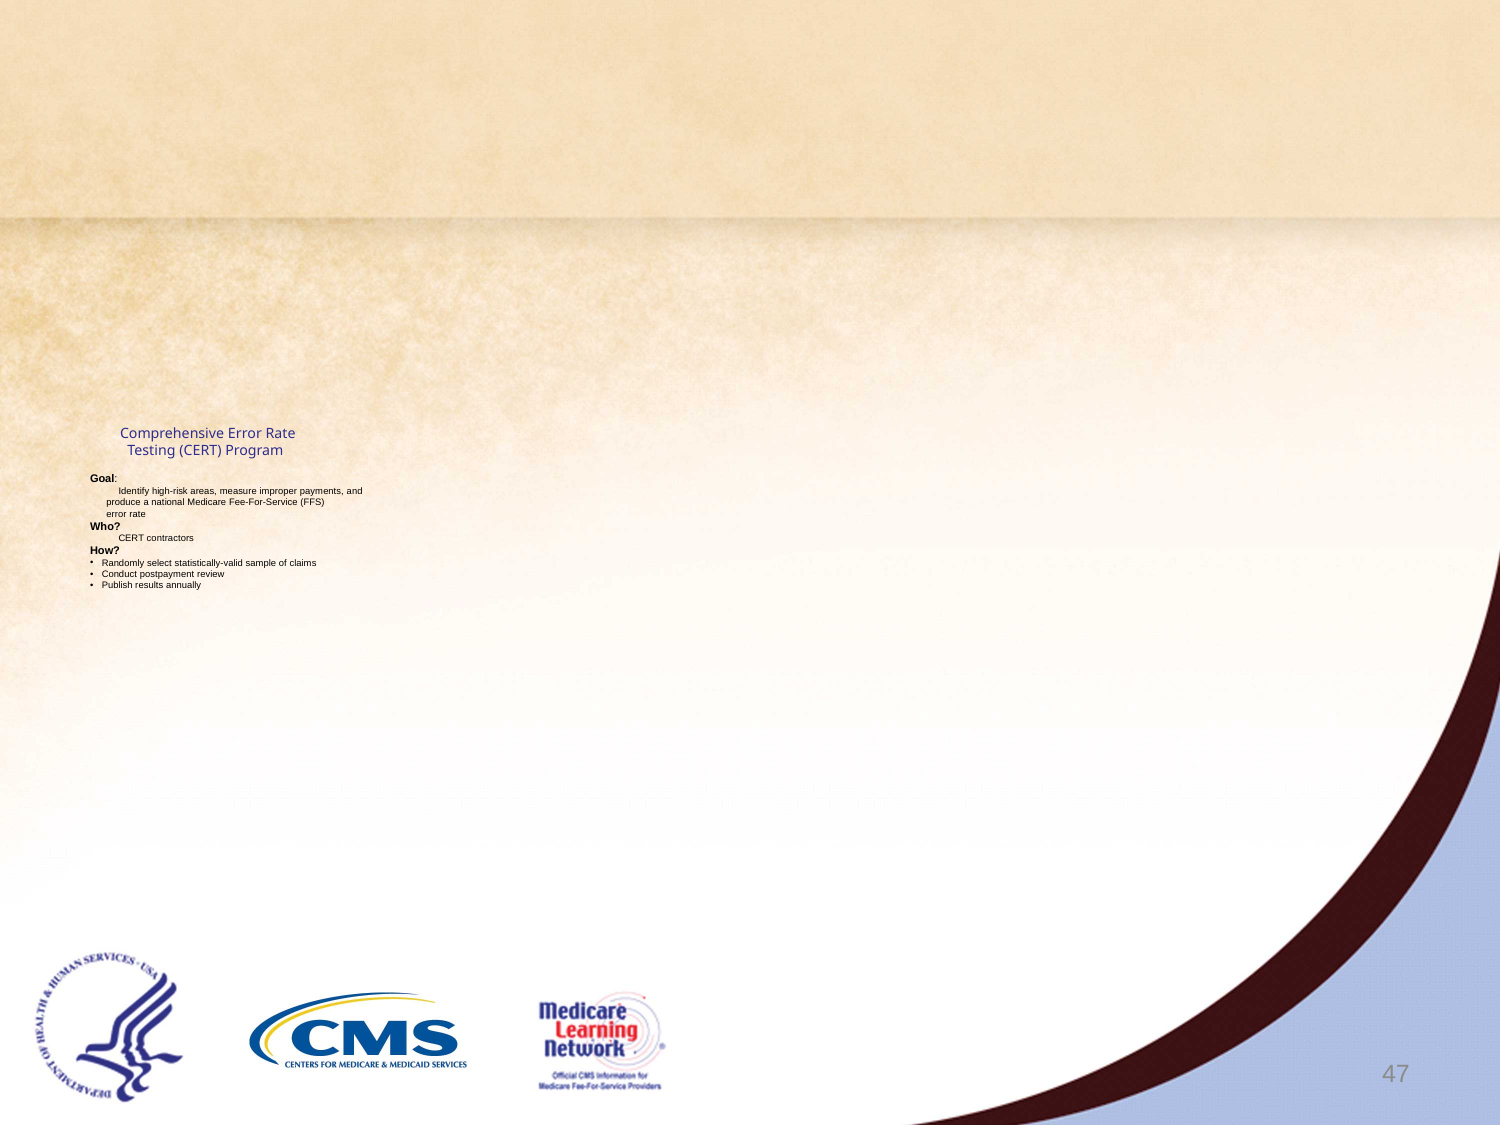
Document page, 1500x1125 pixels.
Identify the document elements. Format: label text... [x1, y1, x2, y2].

title Comprehensive Error Rate Testing (CERT) Program Goal: Identify high-risk areas, measure improper payments, and produce a national Medicare Fee-For-Service (FFS) error rate Who? CERT contractors How? Randomly select statistically-valid sample of claims Conduct postpayment review Publish results annually [75, 416, 1425, 605]
picture [0, 0, 1500, 1125]
slide_number 47 [1074, 1042, 1425, 1103]
